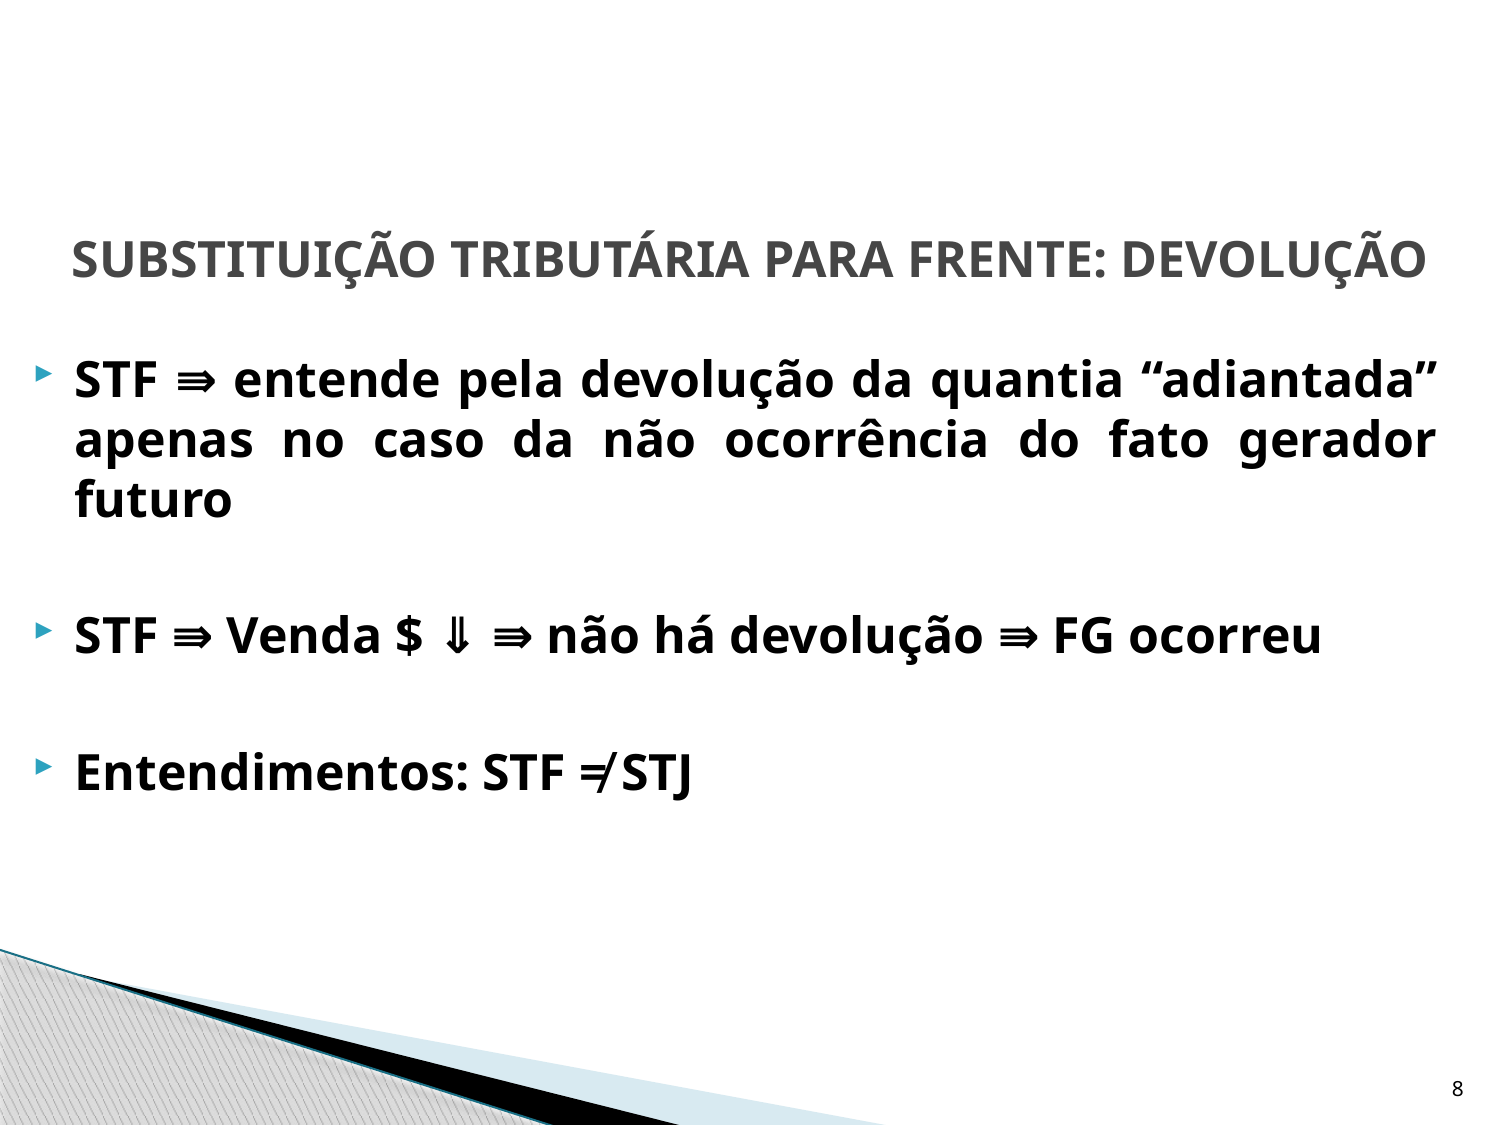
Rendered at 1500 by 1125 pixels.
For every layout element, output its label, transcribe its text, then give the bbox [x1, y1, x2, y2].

slide_number 8 [1454, 1051, 1479, 1112]
list STF ⇛ entende pela devolução da quantia “adiantada” apenas no caso da não ocorrência do fato gerador futuro STF ⇛ Venda $ ⇓ ⇛ não há devolução ⇛ FG ocorreu Entendimentos: STF ≠ STJ [0, 339, 1454, 1125]
title SUBSTITUIÇÃO TRIBUTÁRIA PARA FRENTE: DEVOLUÇÃO [0, 222, 1500, 293]
